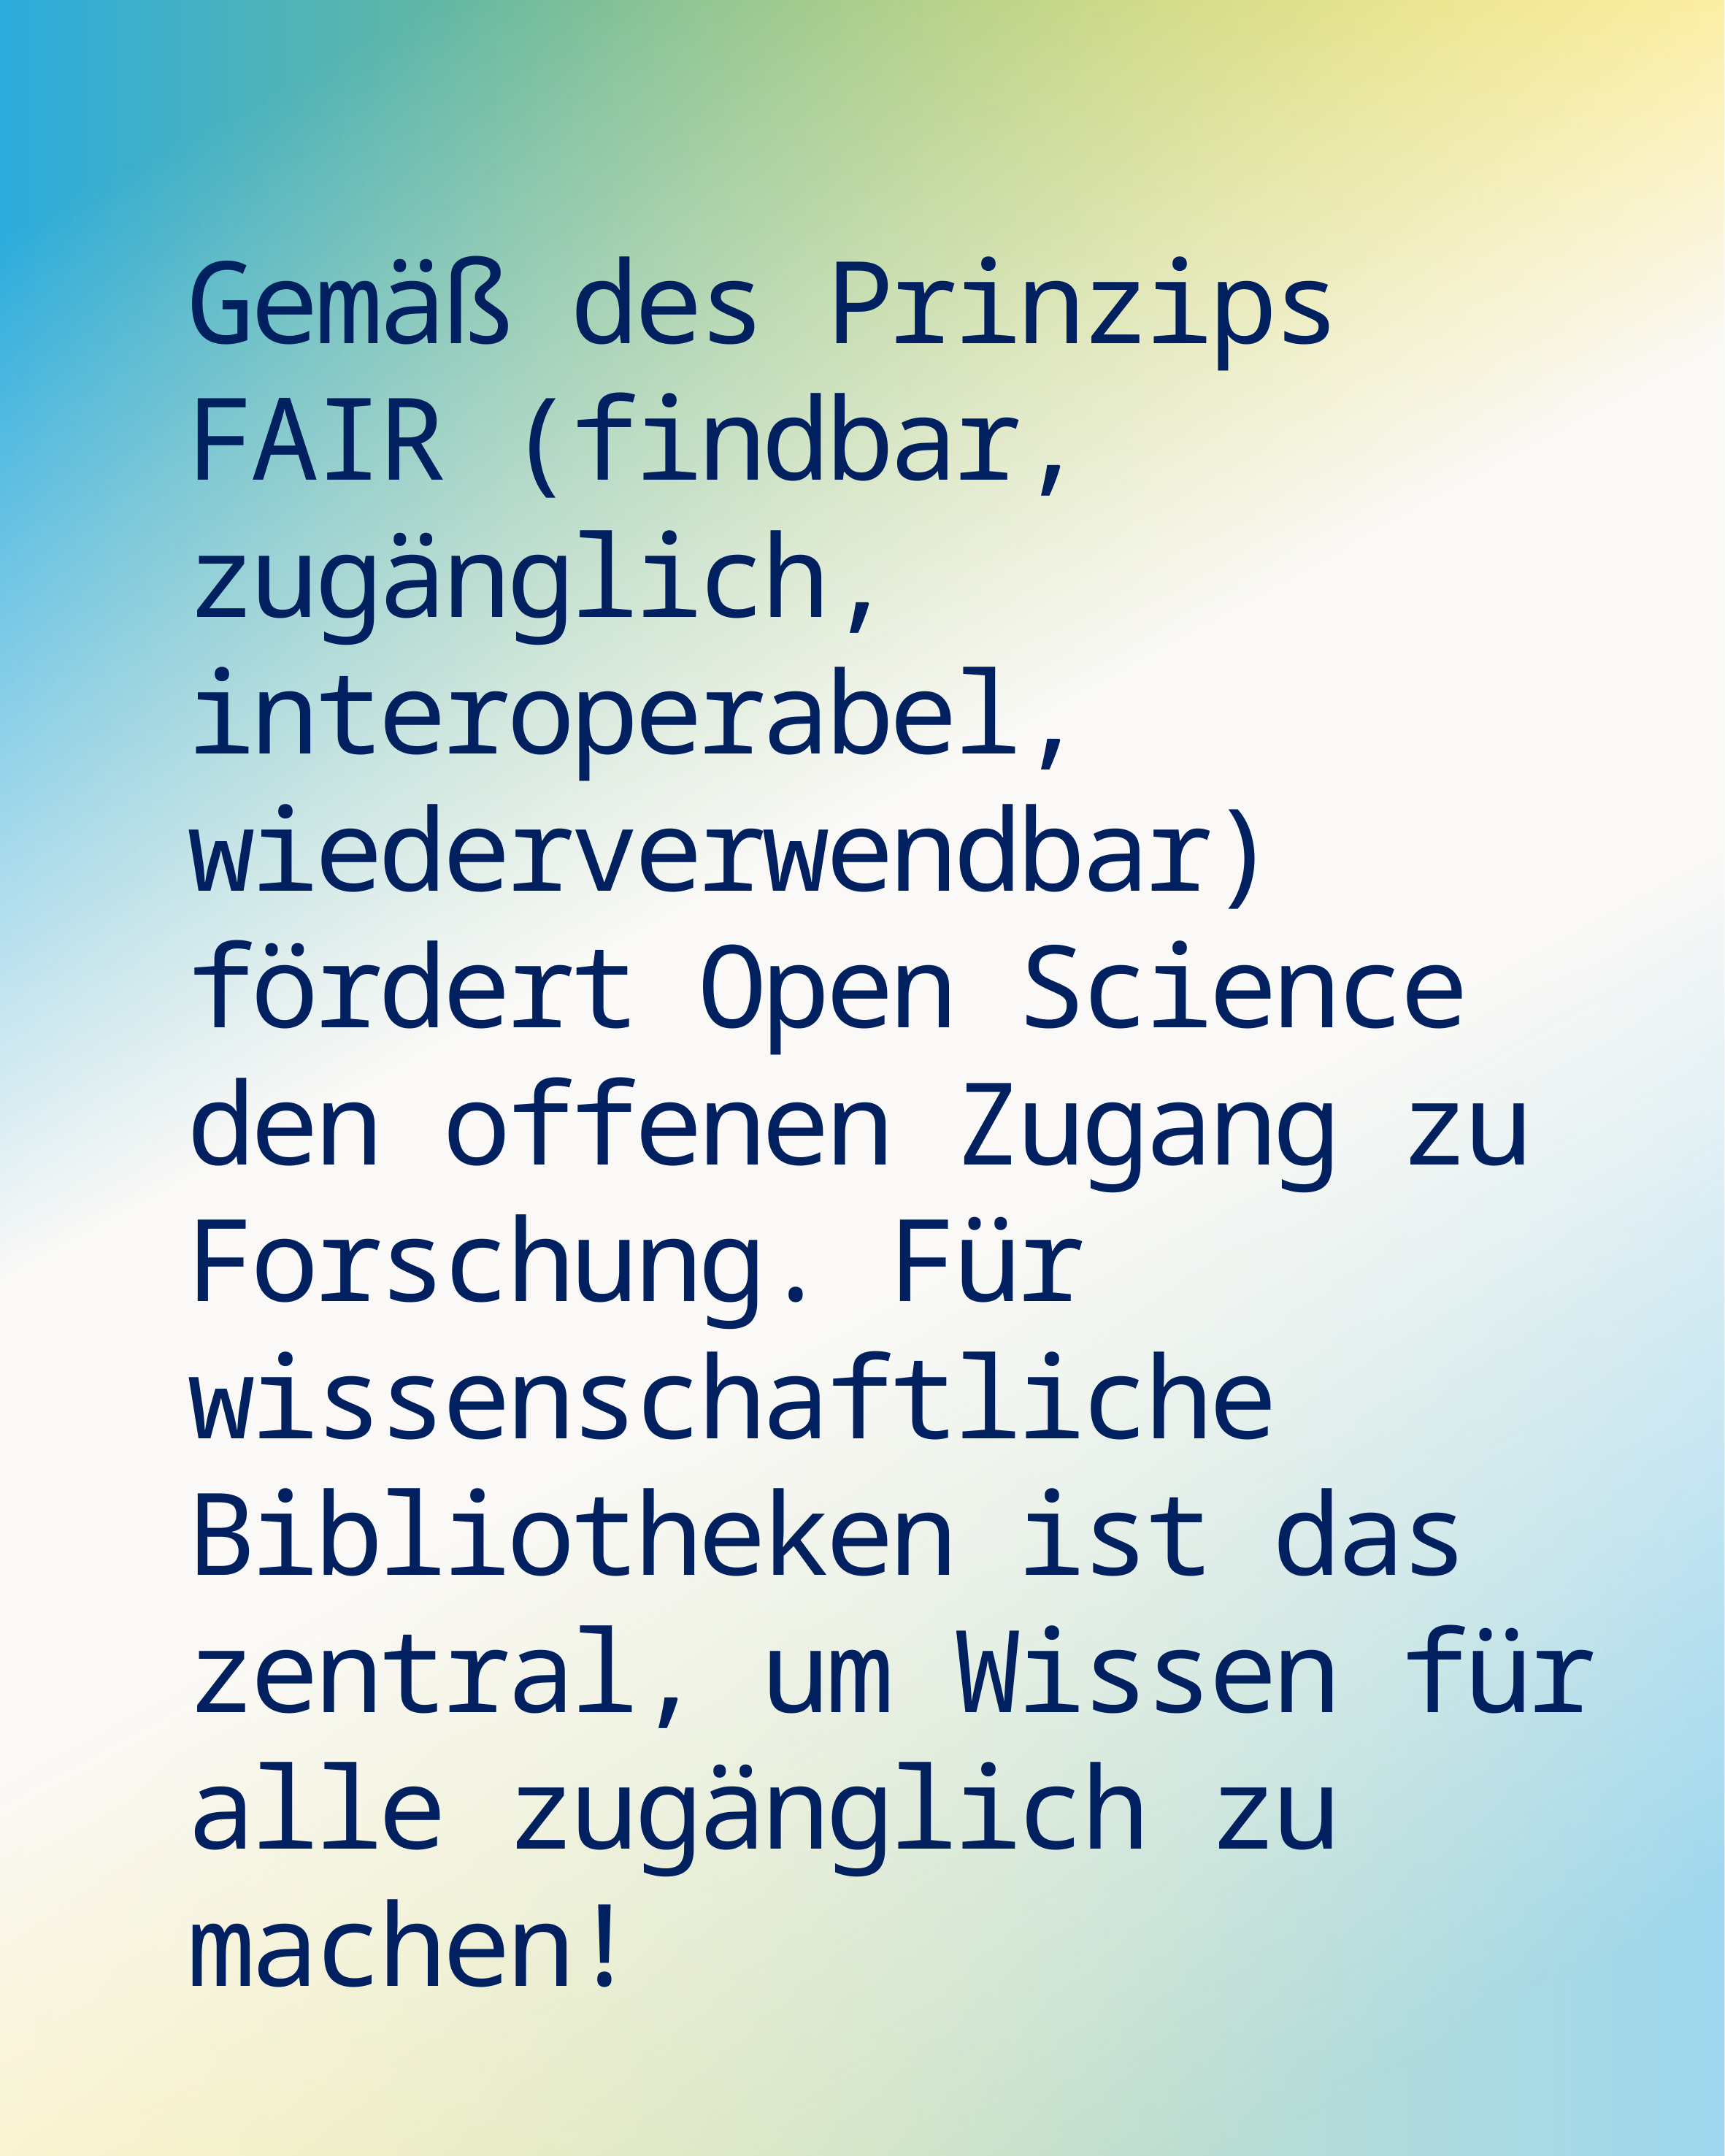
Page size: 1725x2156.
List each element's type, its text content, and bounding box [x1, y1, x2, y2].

text_box Gemäß des Prinzips FAIR (findbar, zugänglich, interoperabel, wiederverwendbar) fördert Open Science den offenen Zugang zu Forschung. Für wissenschaftliche Bibliotheken ist das zentral, um Wissen für alle zugänglich zu machen! [176, 223, 1655, 2014]
picture [0, 0, 1725, 2156]
